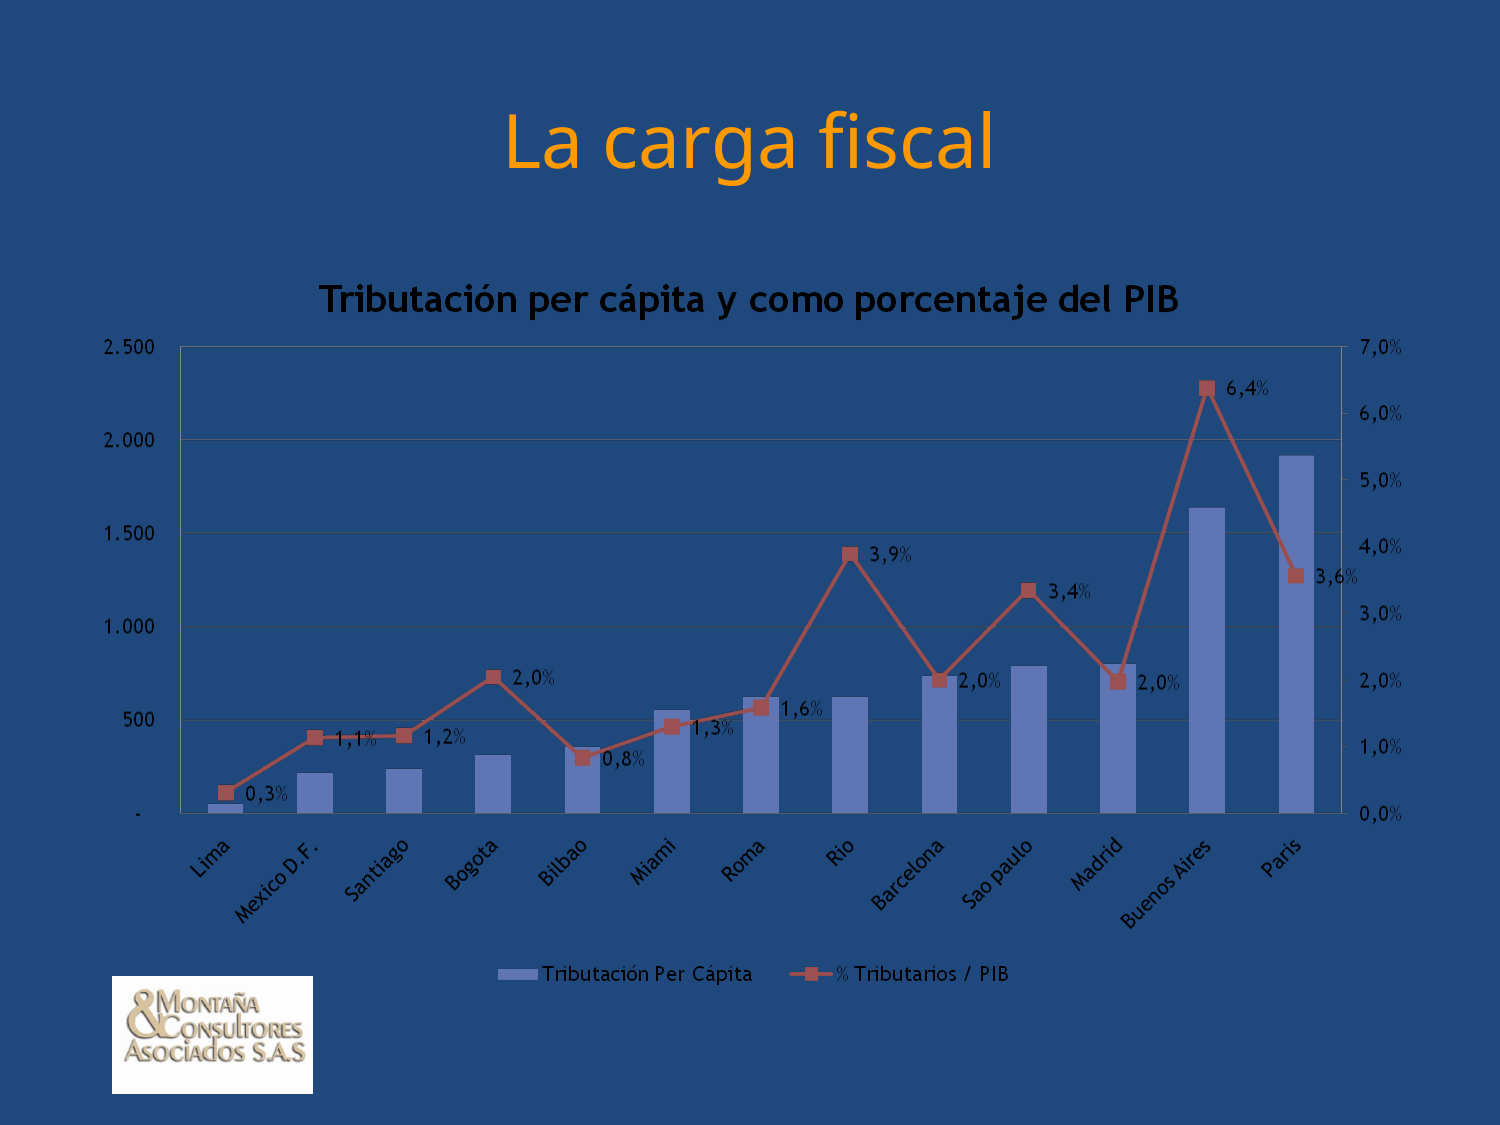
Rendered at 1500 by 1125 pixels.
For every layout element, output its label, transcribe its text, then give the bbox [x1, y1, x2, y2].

picture [111, 975, 314, 1095]
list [74, 262, 1426, 1006]
title La carga fiscal [75, 45, 1425, 233]
